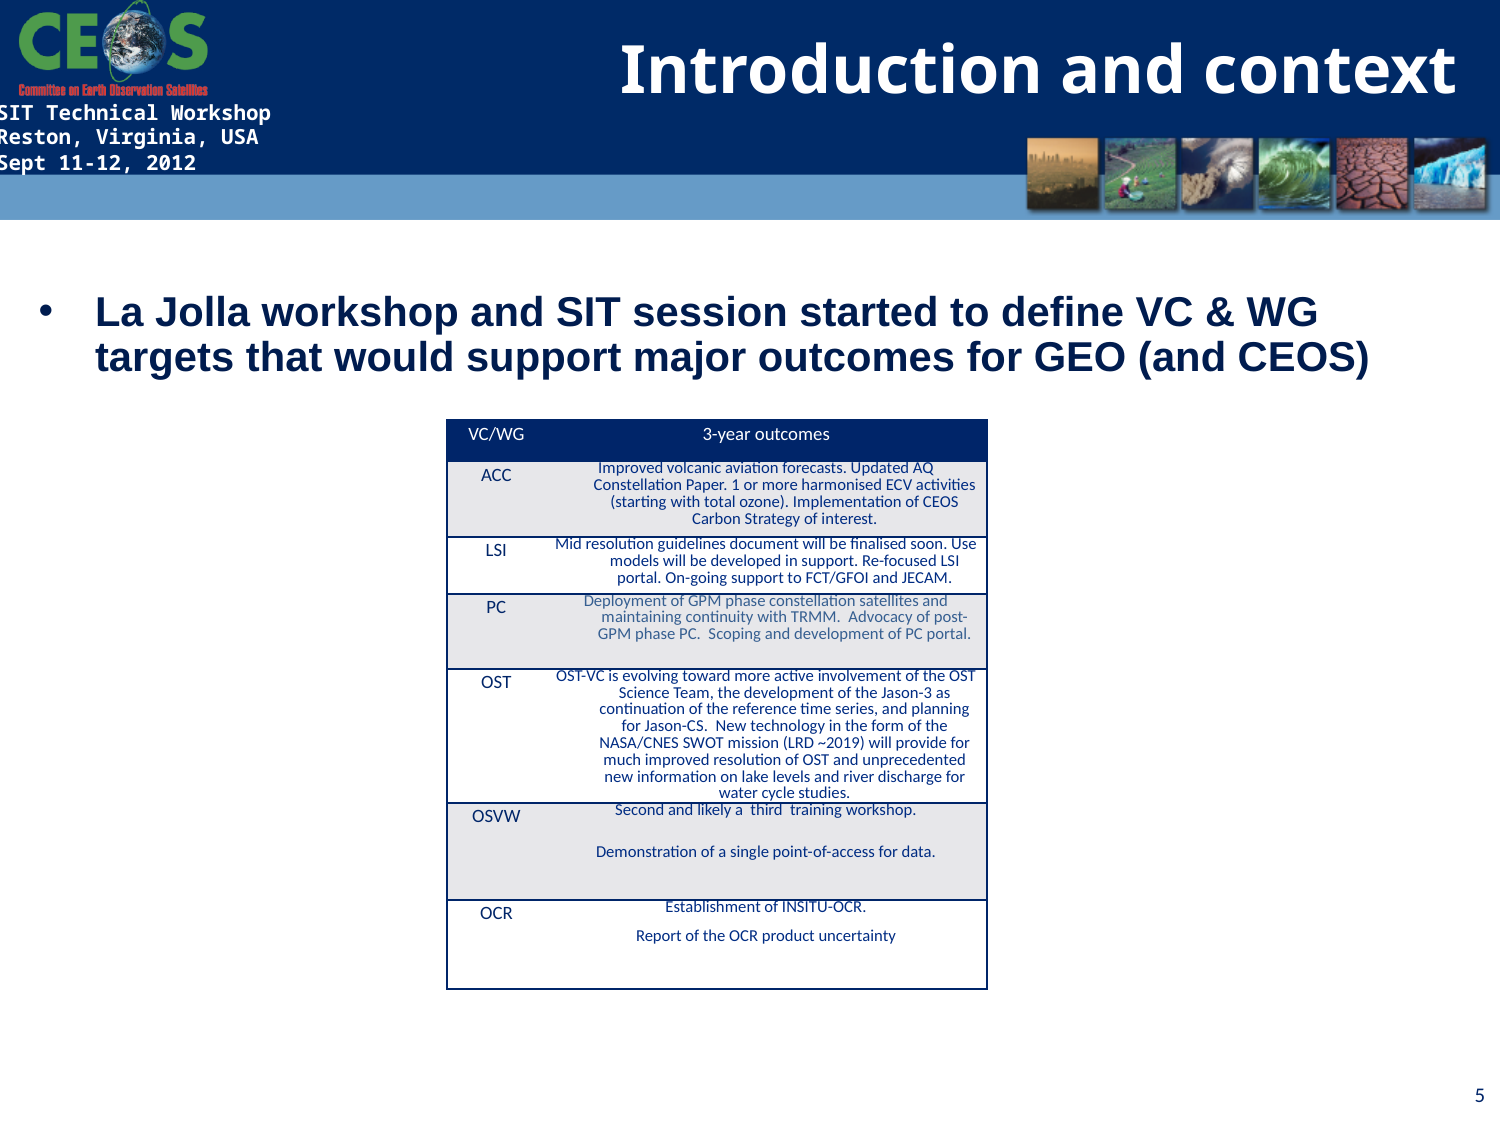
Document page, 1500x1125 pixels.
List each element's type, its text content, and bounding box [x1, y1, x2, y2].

table_cell OST [448, 670, 545, 802]
table_cell OST-VC is evolving toward more active involvement of the OST Science Team, the development of the Jason-3 as continuation of the reference time series, and planning for Jason-CS. New technology in the form of the NASA/CNES SWOT mission (LRD ~2019) will provide for much improved resolution of OST and unprecedented new information on lake levels and river discharge for water cycle studies. [545, 670, 986, 802]
table_cell PC [448, 595, 545, 668]
title Introduction and context [216, 16, 1491, 117]
text_box La Jolla workshop and SIT session started to define VC & WG targets that would support major outcomes for GEO (and CEOS) [24, 283, 1473, 1125]
table_header VC/WG [448, 421, 545, 461]
table_cell Establishment of INSITU-OCR. Report of the OCR product uncertainty [545, 901, 986, 988]
table_cell LSI [448, 538, 545, 593]
table_cell OSVW [448, 804, 545, 899]
slide_number 5 [1473, 1073, 1500, 1125]
table_cell OCR [448, 901, 545, 988]
table_cell Deployment of GPM phase constellation satellites and maintaining continuity with TRMM. Advocacy of post-GPM phase PC. Scoping and development of PC portal. [545, 595, 986, 668]
table_cell Mid resolution guidelines document will be finalised soon. Use models will be developed in support. Re-focused LSI portal. On-going support to FCT/GFOI and JECAM. [545, 538, 986, 593]
table_cell Second and likely a third training workshop. Demonstration of a single point-of-access for data. [545, 804, 986, 899]
picture [0, 0, 1500, 220]
table_header 3-year outcomes [545, 421, 986, 461]
table_cell ACC [448, 462, 545, 536]
table_cell Improved volcanic aviation forecasts. Updated AQ Constellation Paper. 1 or more harmonised ECV activities (starting with total ozone). Implementation of CEOS Carbon Strategy of interest. [545, 462, 986, 536]
